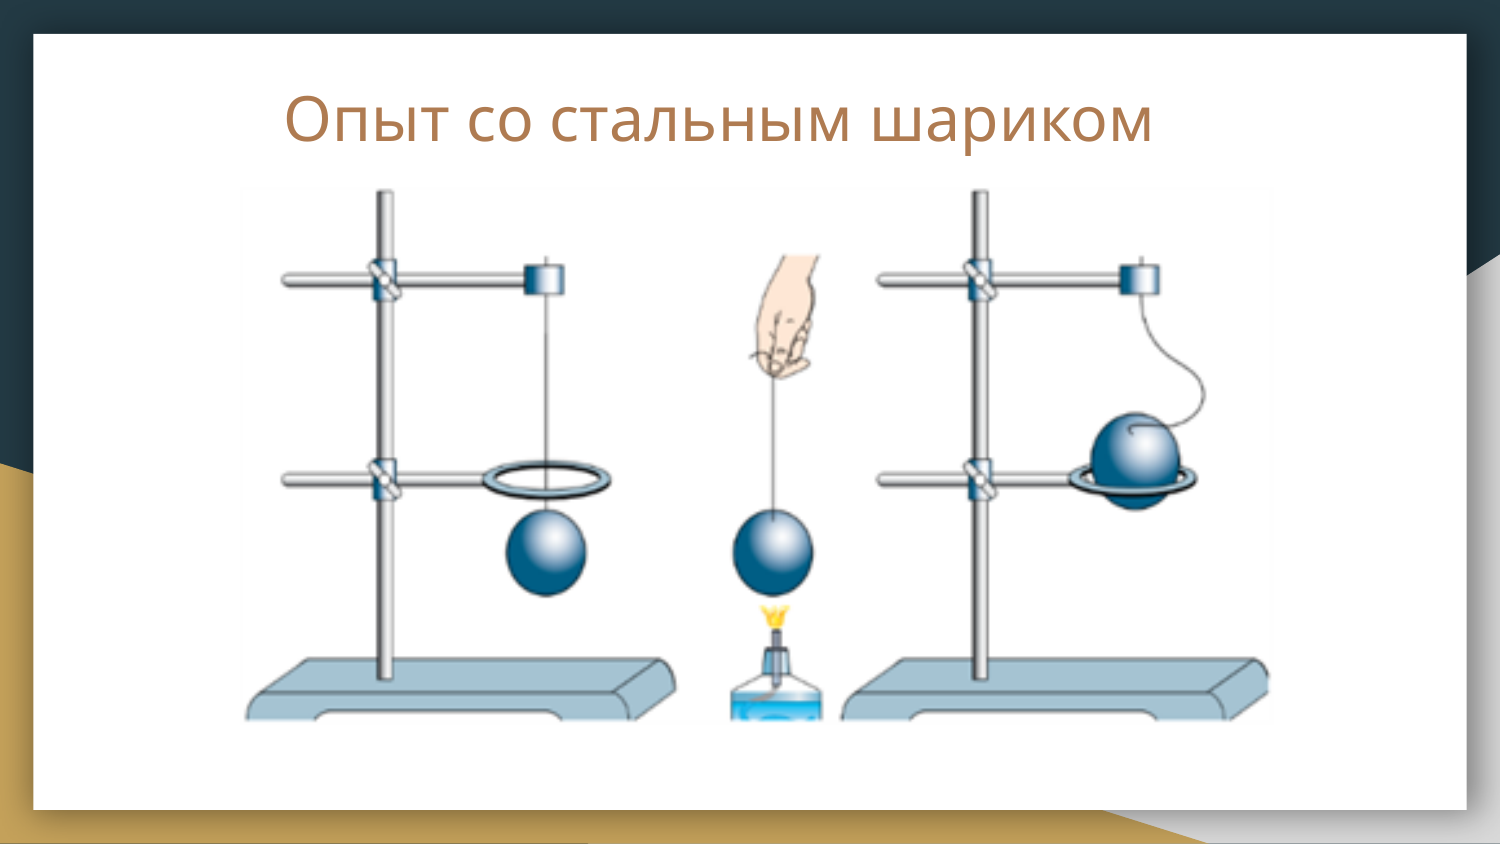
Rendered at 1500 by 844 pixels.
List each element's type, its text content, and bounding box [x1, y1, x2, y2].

picture [240, 186, 1275, 725]
title Опыт со стальным шариком [268, 64, 1500, 221]
